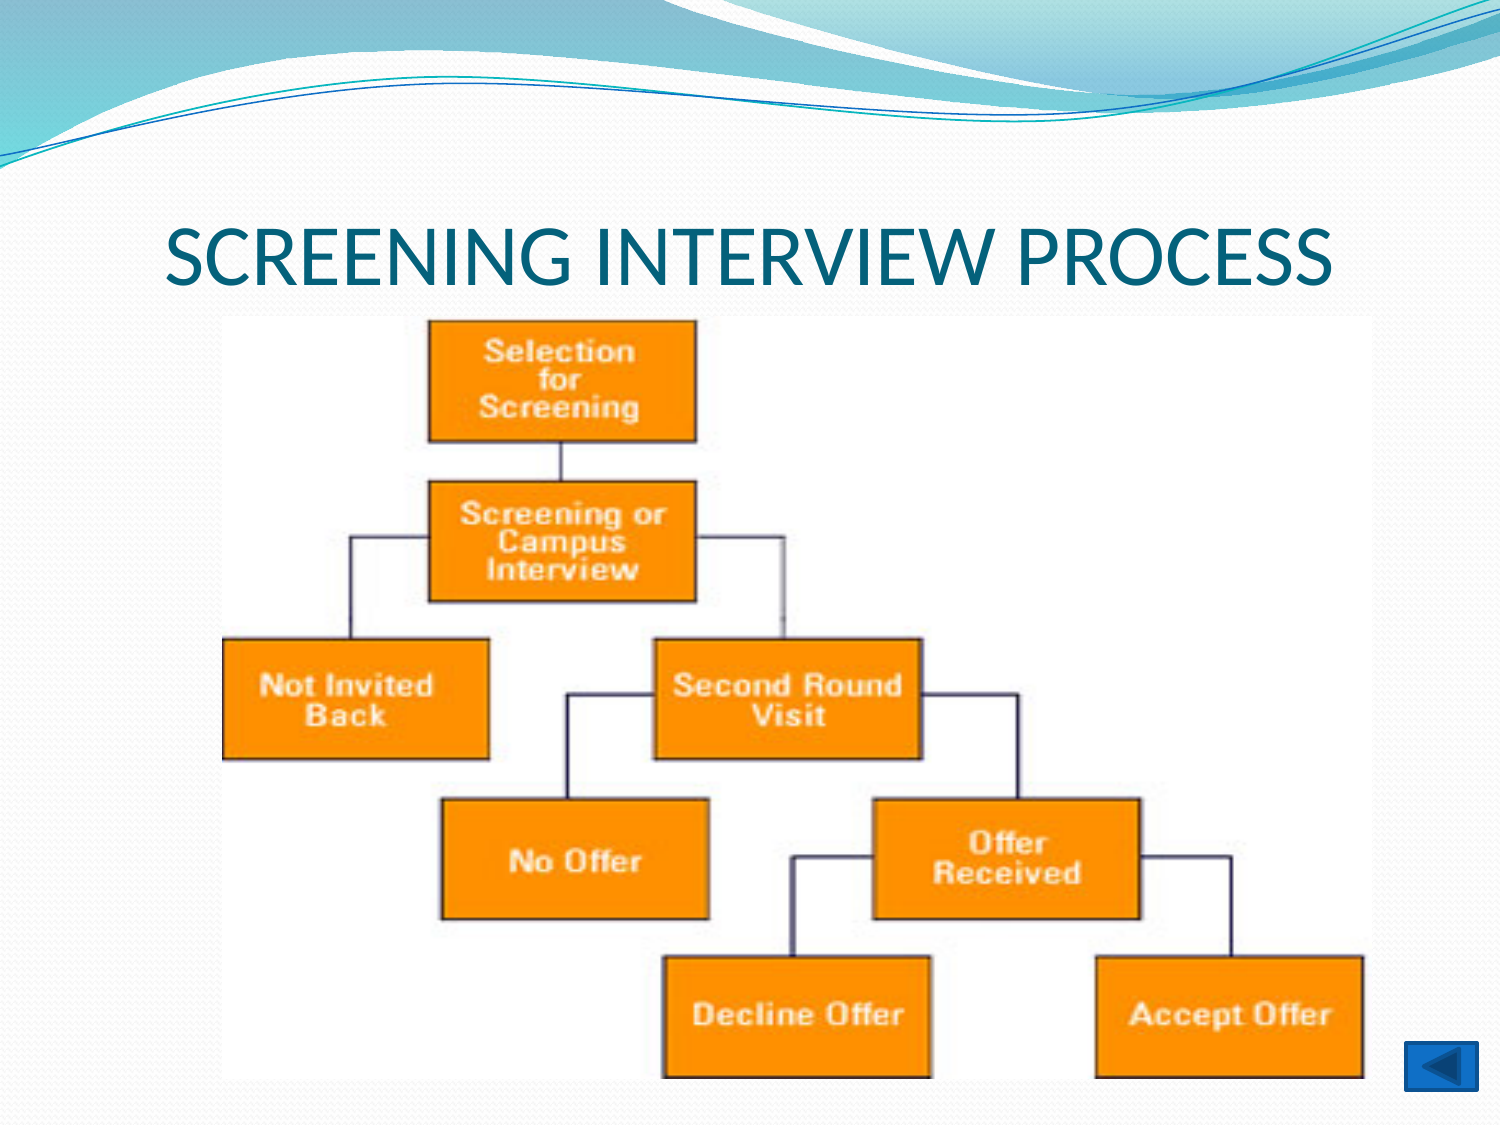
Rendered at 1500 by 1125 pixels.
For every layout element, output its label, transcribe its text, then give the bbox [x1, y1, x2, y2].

text_box [1404, 1041, 1479, 1092]
title SCREENING INTERVIEW PROCESS [75, 115, 1425, 303]
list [222, 316, 1372, 1079]
